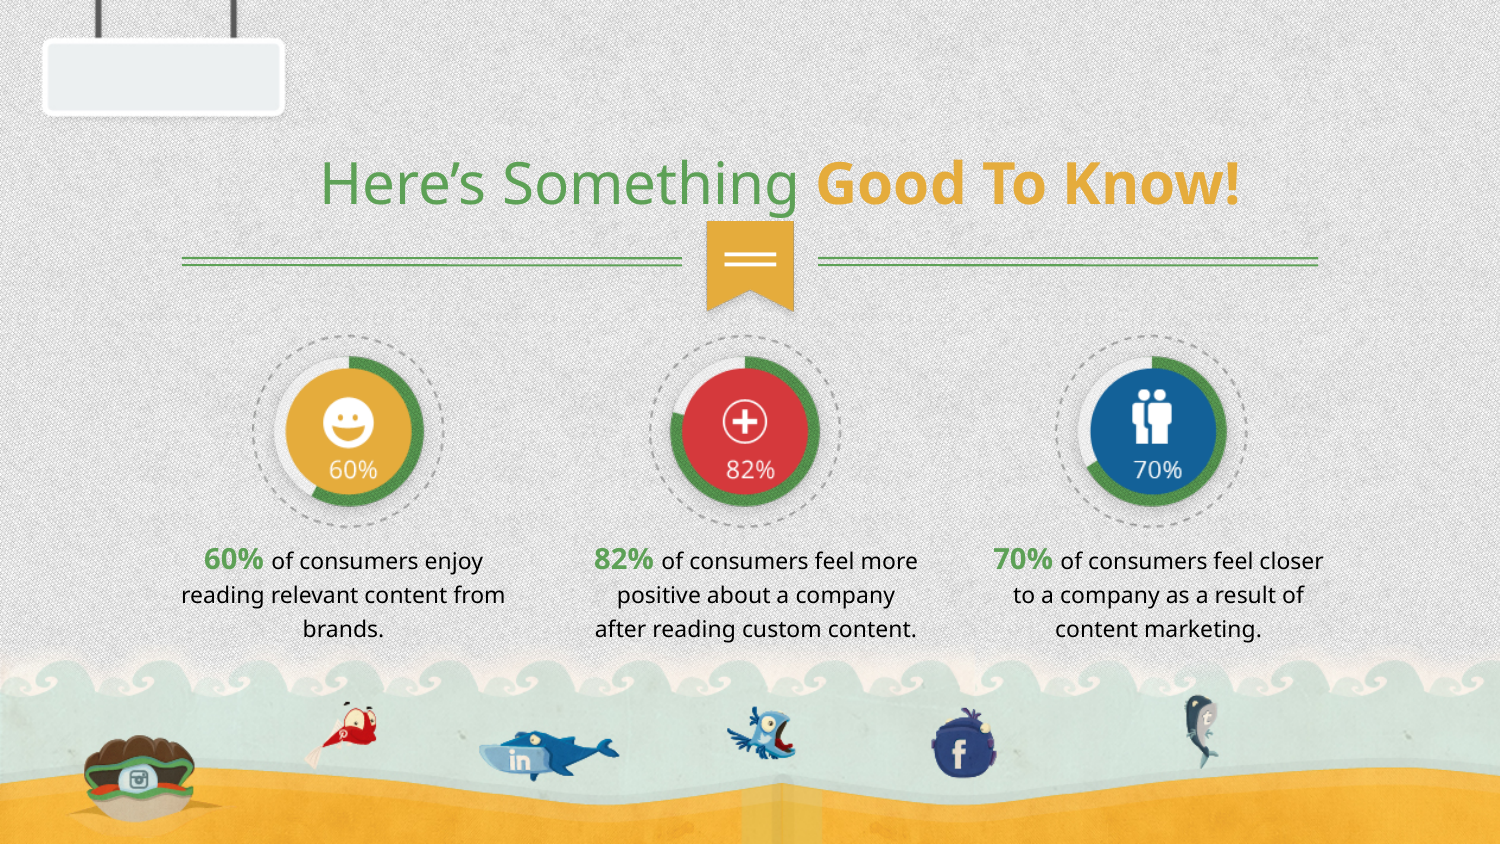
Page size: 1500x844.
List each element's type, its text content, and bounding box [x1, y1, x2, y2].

text_box Here’s Something Good To Know! [304, 138, 1338, 224]
text_box 70% of consumers feel closer to a company as a result of content marketing. [977, 534, 1341, 649]
picture [0, 0, 1500, 844]
text_box 82% of consumers feel more positive about a company after reading custom content. [574, 538, 938, 649]
text_box 60% of consumers enjoy reading relevant content from brands. [162, 534, 525, 649]
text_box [181, 221, 1319, 323]
